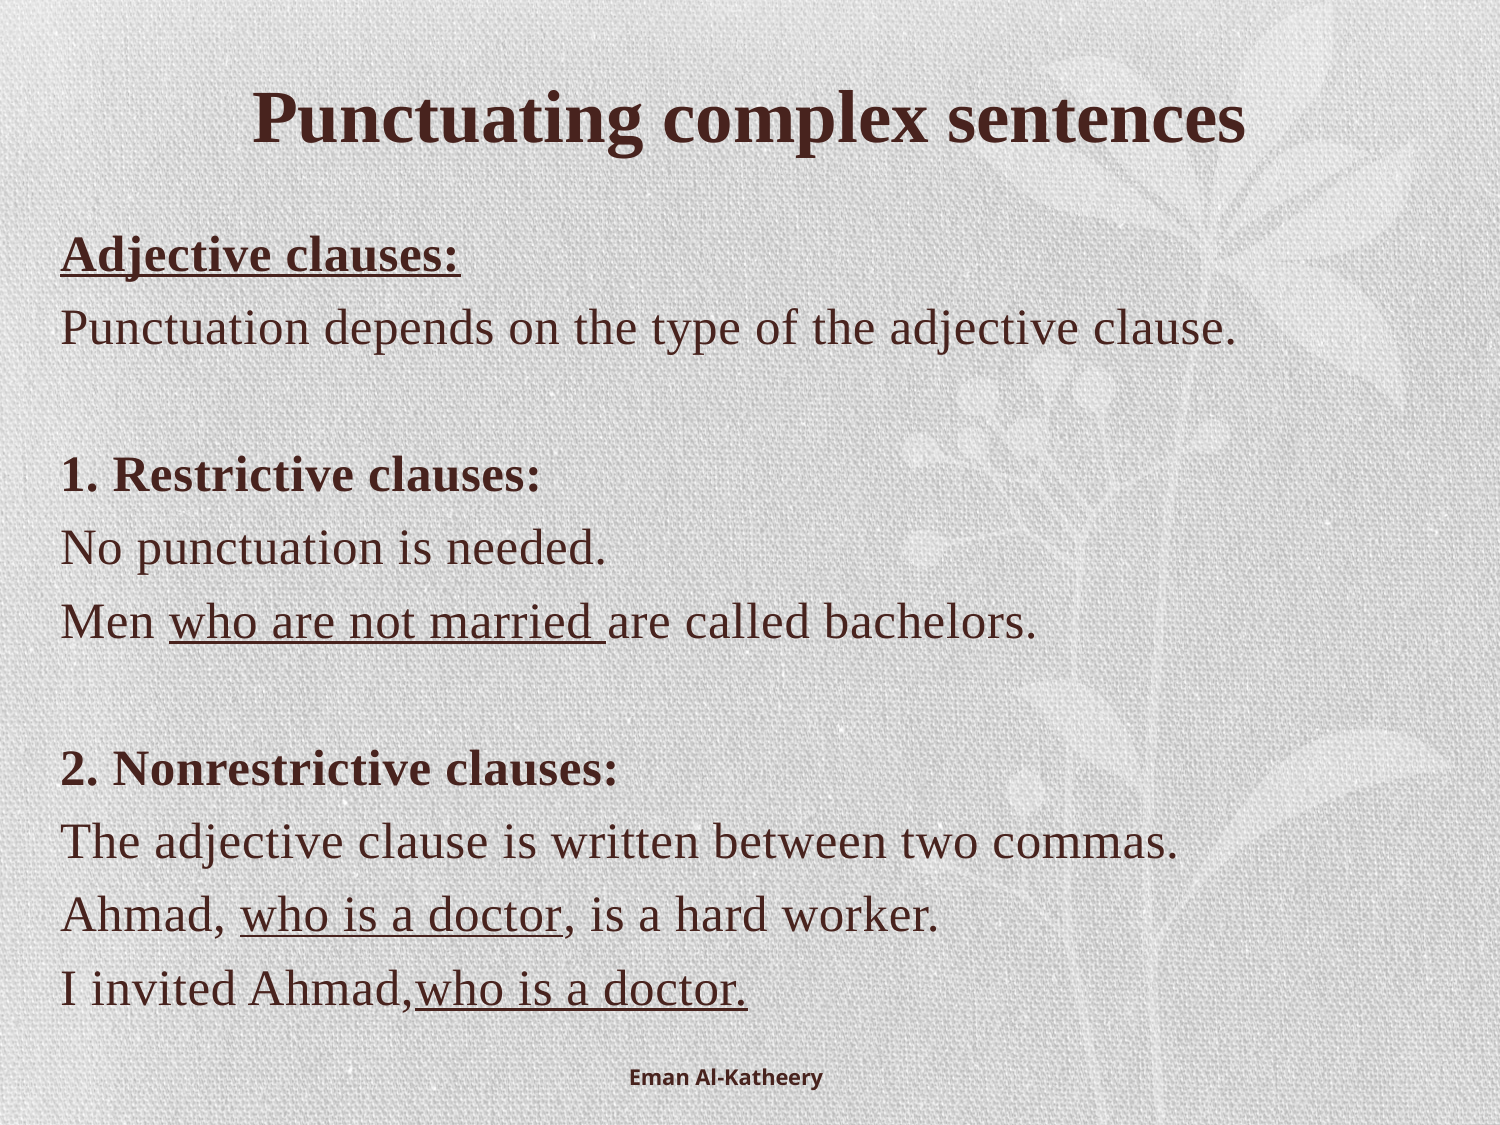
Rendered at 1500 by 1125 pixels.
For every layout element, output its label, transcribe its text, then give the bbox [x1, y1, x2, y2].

title Punctuating complex sentences [45, 19, 1455, 166]
footer Eman Al-Katheery [614, 1054, 1285, 1103]
list Adjective clauses: Punctuation depends on the type of the adjective clause. 1. Restrictive clauses: No punctuation is needed. Men who are not married are called bachelors. 2. Nonrestrictive clauses: The adjective clause is written between two commas. Ahmad, who is a doctor, is a hard worker. I invited Ahmad,who is a doctor. [45, 213, 1455, 1023]
